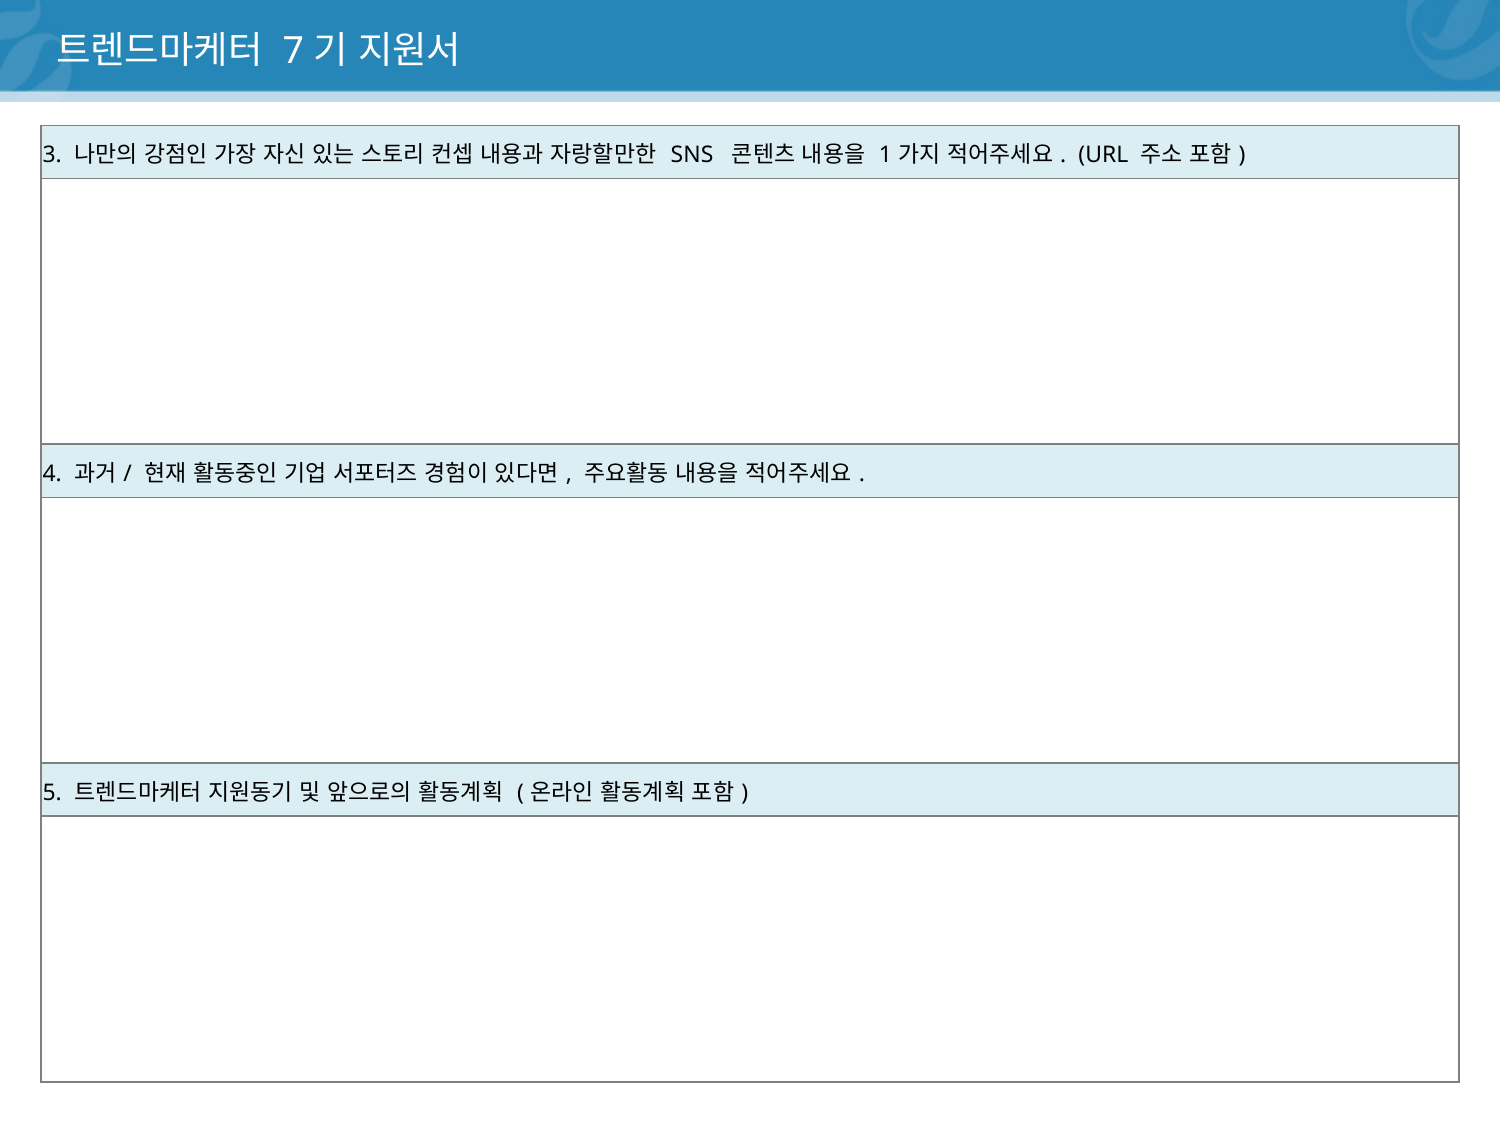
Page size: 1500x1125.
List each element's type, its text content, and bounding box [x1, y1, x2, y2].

picture [0, 0, 1500, 103]
table_cell [42, 817, 1458, 1081]
table_cell [42, 179, 1458, 443]
table_header 3. 나만의 강점인 가장 자신 있는 스토리 컨셉 내용과 자랑할만한 SNS 콘텐츠 내용을 1가지 적어주세요. (URL 주소 포함) [42, 126, 1458, 178]
table_cell 5. 트렌드마케터 지원동기 및 앞으로의 활동계획 (온라인 활동계획 포함) [42, 764, 1458, 815]
table_cell [42, 498, 1458, 762]
table_cell 4. 과거/ 현재 활동중인 기업 서포터즈 경험이 있다면, 주요활동 내용을 적어주세요. [42, 445, 1458, 497]
